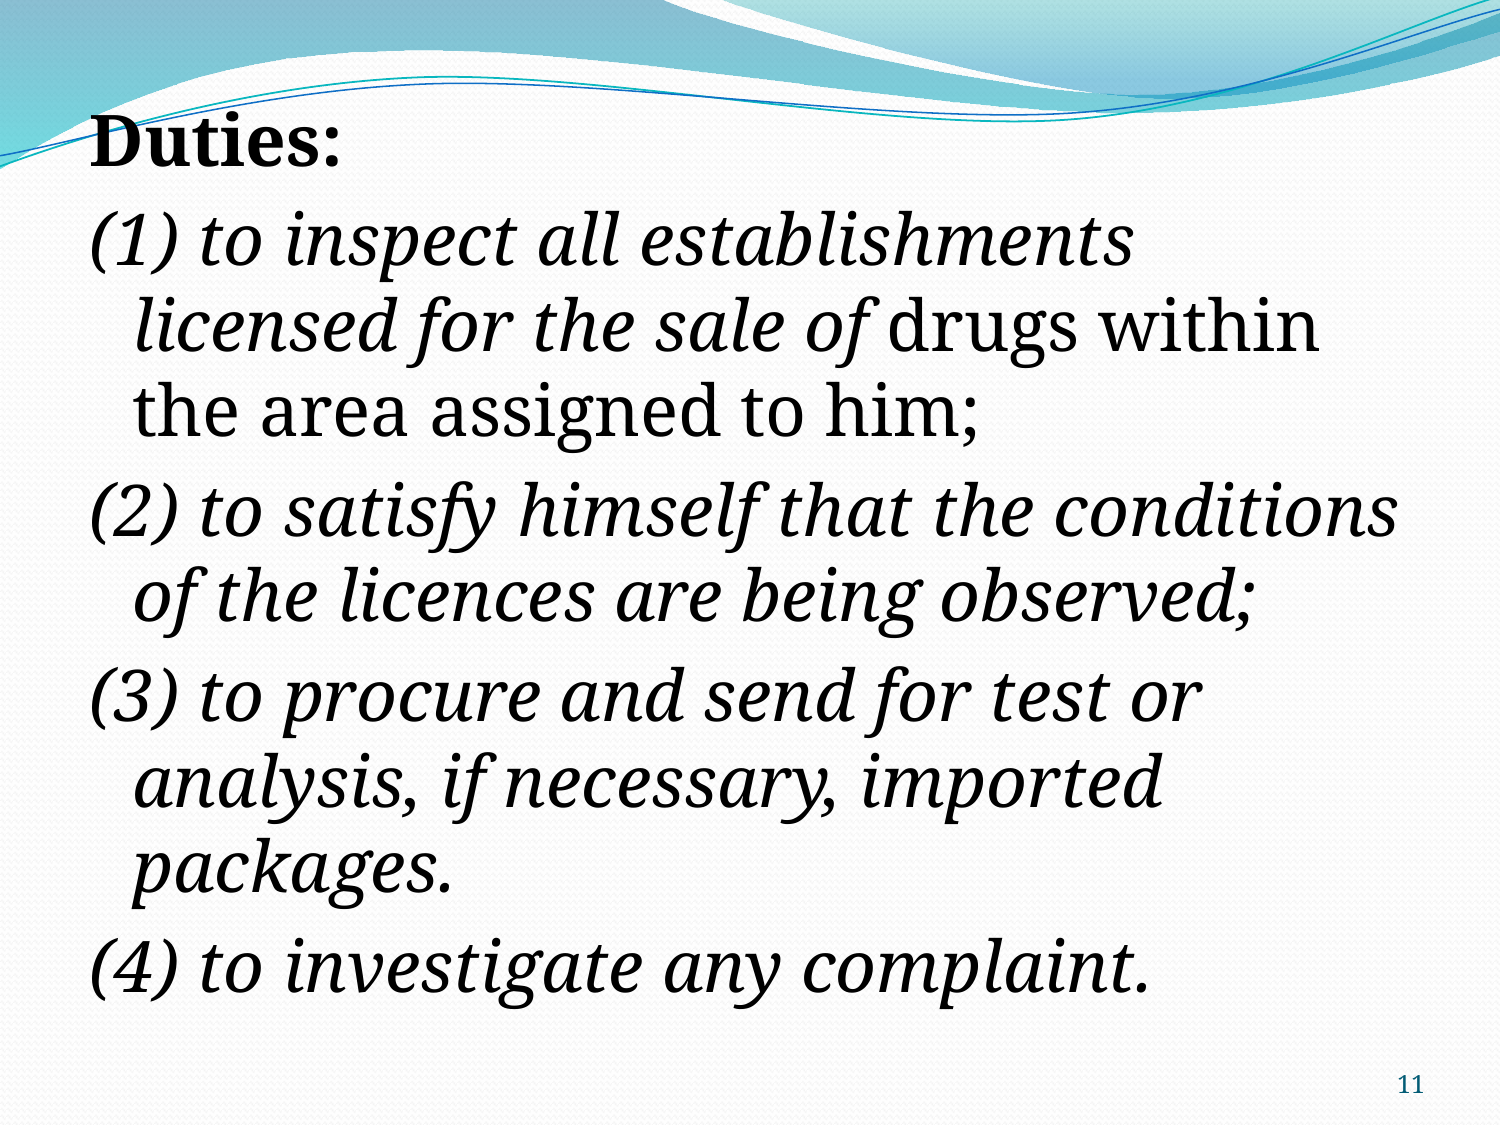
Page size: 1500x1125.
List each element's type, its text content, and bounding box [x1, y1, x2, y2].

slide_number 11 [1299, 1042, 1425, 1103]
list Duties: (1) to inspect all establishments licensed for the sale of drugs within the area assigned to him; (2) to satisfy himself that the conditions of the licences are being observed; (3) to procure and send for test or analysis, if necessary, imported packages. (4) to investigate any complaint. [75, 87, 1425, 1038]
